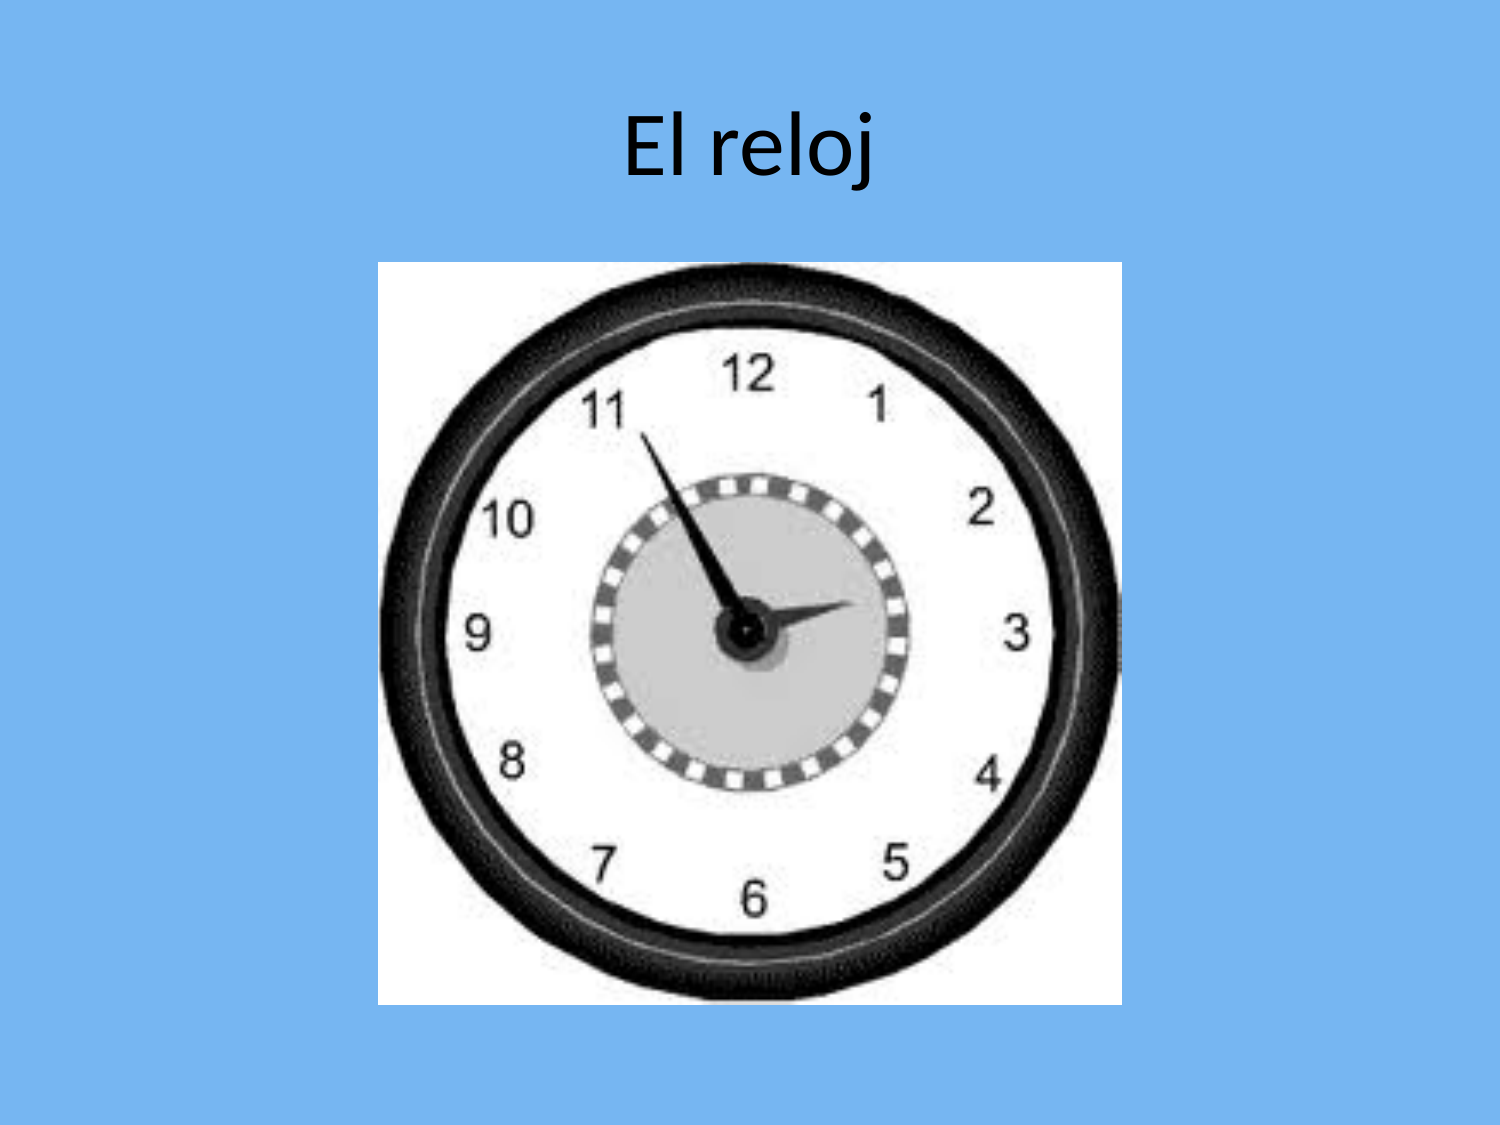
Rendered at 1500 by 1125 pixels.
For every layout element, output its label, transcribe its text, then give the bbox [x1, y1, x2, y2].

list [74, 262, 1426, 1006]
title El reloj [75, 45, 1425, 233]
